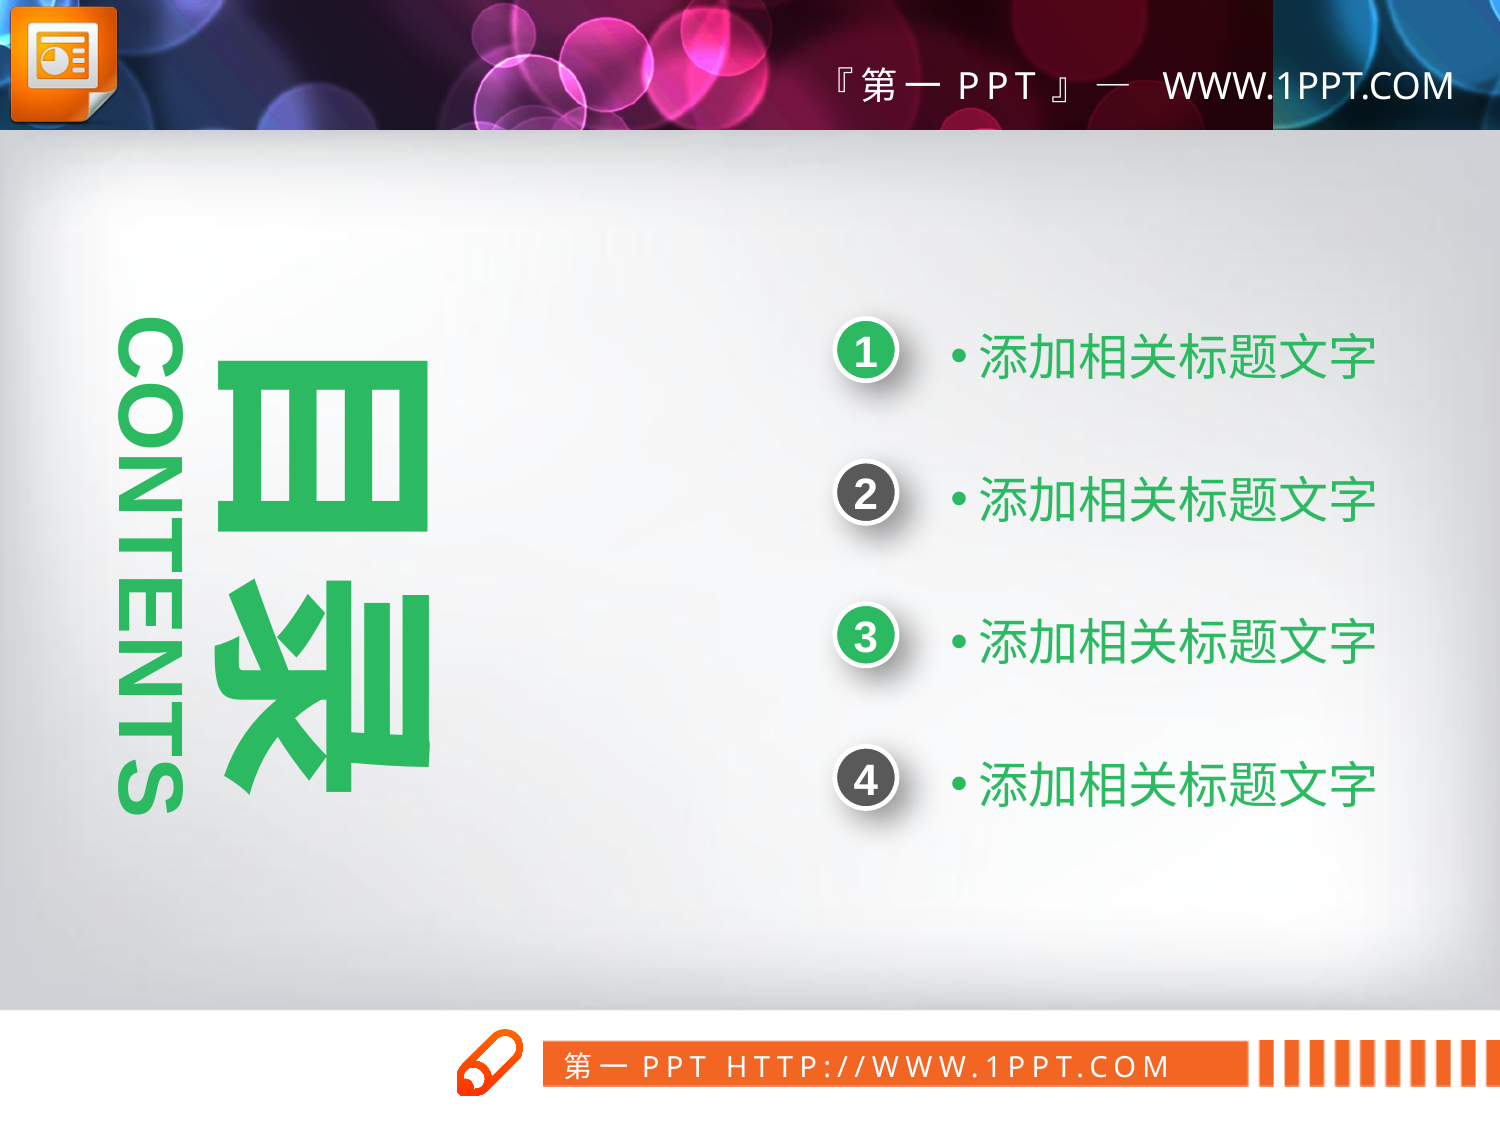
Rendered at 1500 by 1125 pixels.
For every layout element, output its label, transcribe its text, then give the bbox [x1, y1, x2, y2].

text_box CONTENTS [101, 295, 188, 837]
picture [543, 1040, 1500, 1087]
text_box 4 [834, 746, 898, 809]
text_box 2 [834, 461, 898, 524]
picture [0, 0, 1500, 1012]
text_box 1 [834, 318, 898, 381]
text_box 目录 [188, 255, 479, 878]
text_box 3 [834, 603, 898, 666]
